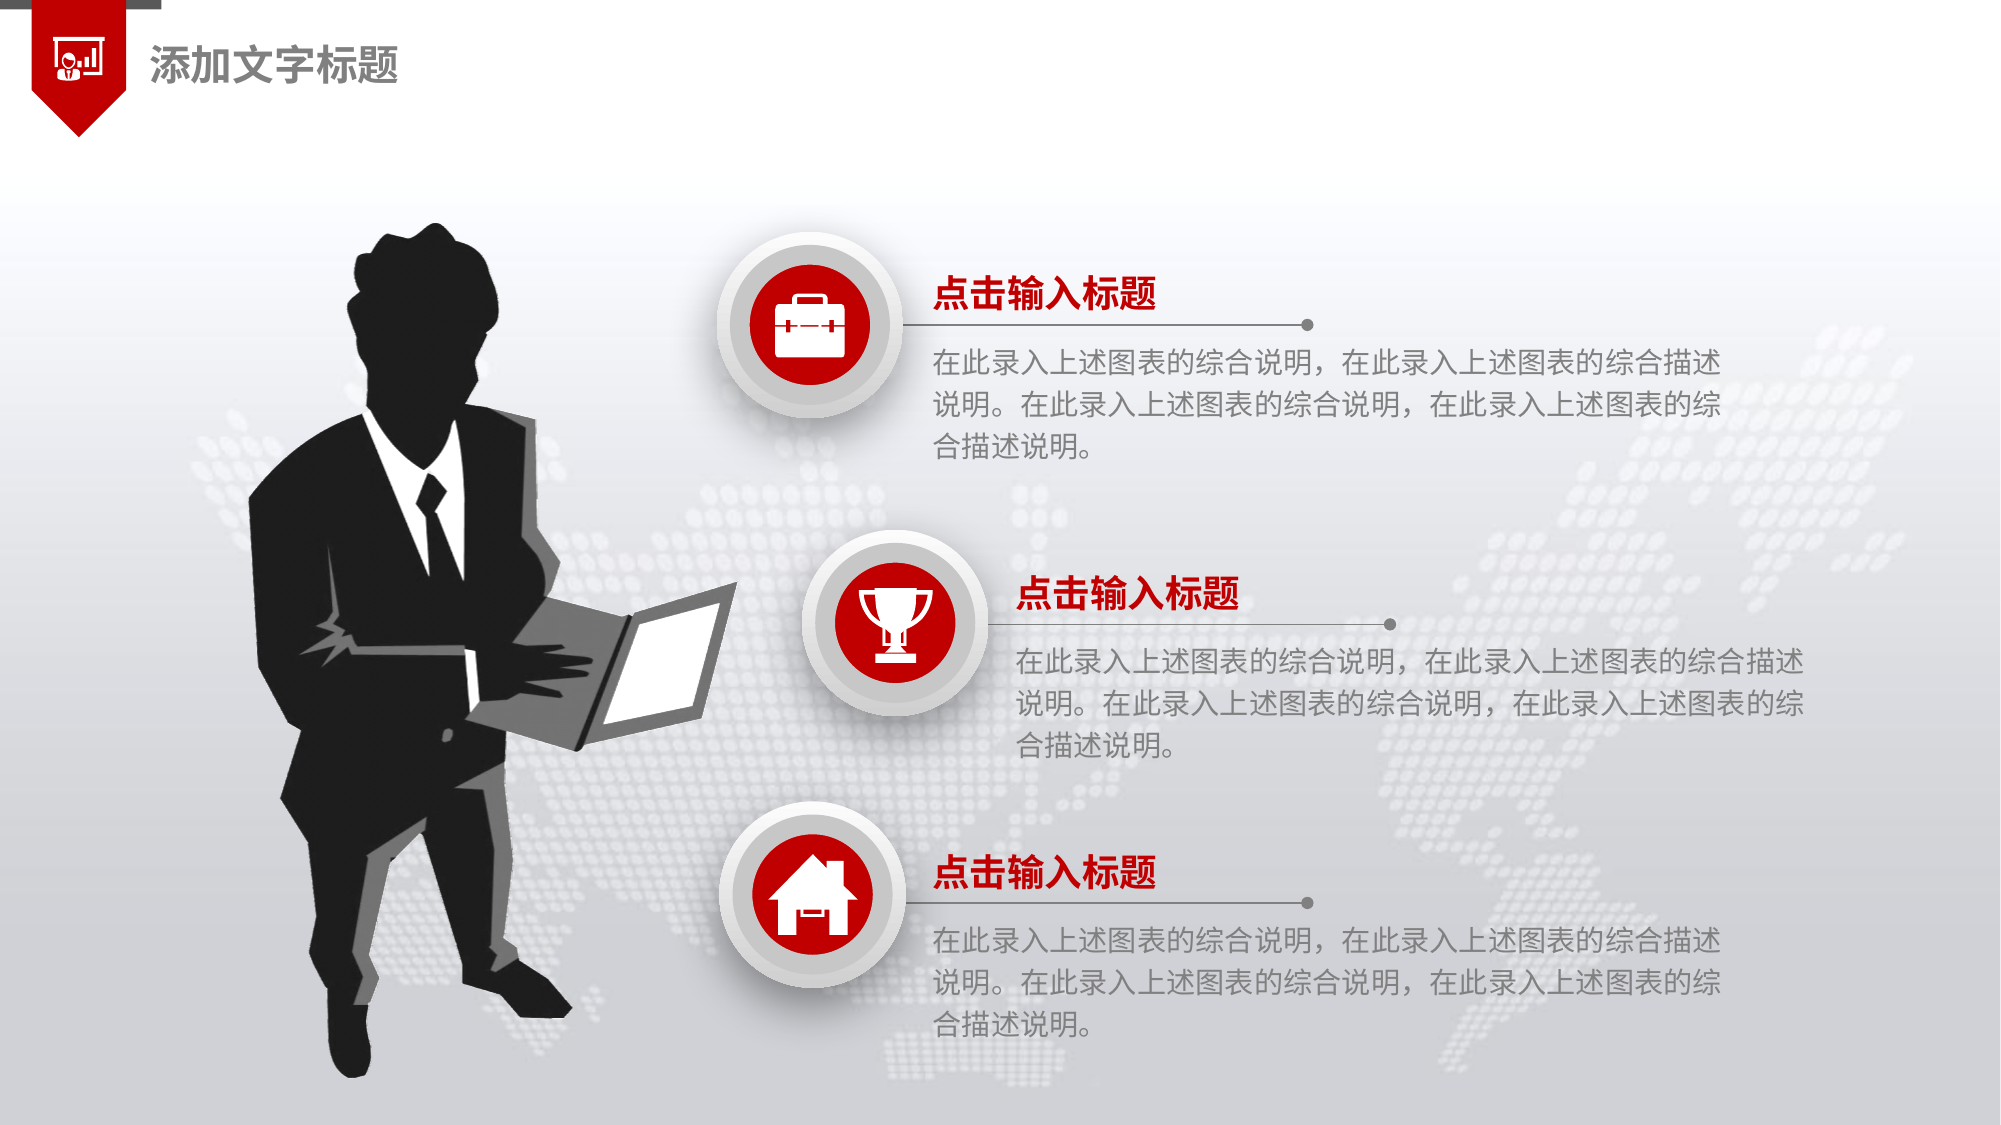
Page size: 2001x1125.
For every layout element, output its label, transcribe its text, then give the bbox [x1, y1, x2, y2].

text_box 在此录入上述图表的综合说明，在此录入上述图表的综合描述说明。在此录入上述图表的综合说明，在此录入上述图表的综合描述说明。 [917, 907, 1757, 1049]
picture [0, 0, 2001, 1125]
text_box 点击输入标题 [1000, 562, 1272, 623]
text_box 添加文字标题 [137, 33, 457, 95]
text_box 点击输入标题 [917, 262, 1190, 323]
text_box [858, 587, 933, 664]
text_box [801, 529, 989, 717]
text_box [0, 0, 29, 12]
text_box 在此录入上述图表的综合说明，在此录入上述图表的综合描述说明。在此录入上述图表的综合说明，在此录入上述图表的综合描述说明。 [1000, 629, 1839, 771]
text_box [719, 801, 906, 988]
text_box 在此录入上述图表的综合说明，在此录入上述图表的综合描述说明。在此录入上述图表的综合说明，在此录入上述图表的综合描述说明。 [917, 329, 1757, 471]
text_box [129, 0, 164, 12]
text_box 点击输入标题 [917, 841, 1190, 902]
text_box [716, 231, 904, 419]
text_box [31, 0, 127, 138]
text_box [774, 293, 845, 358]
